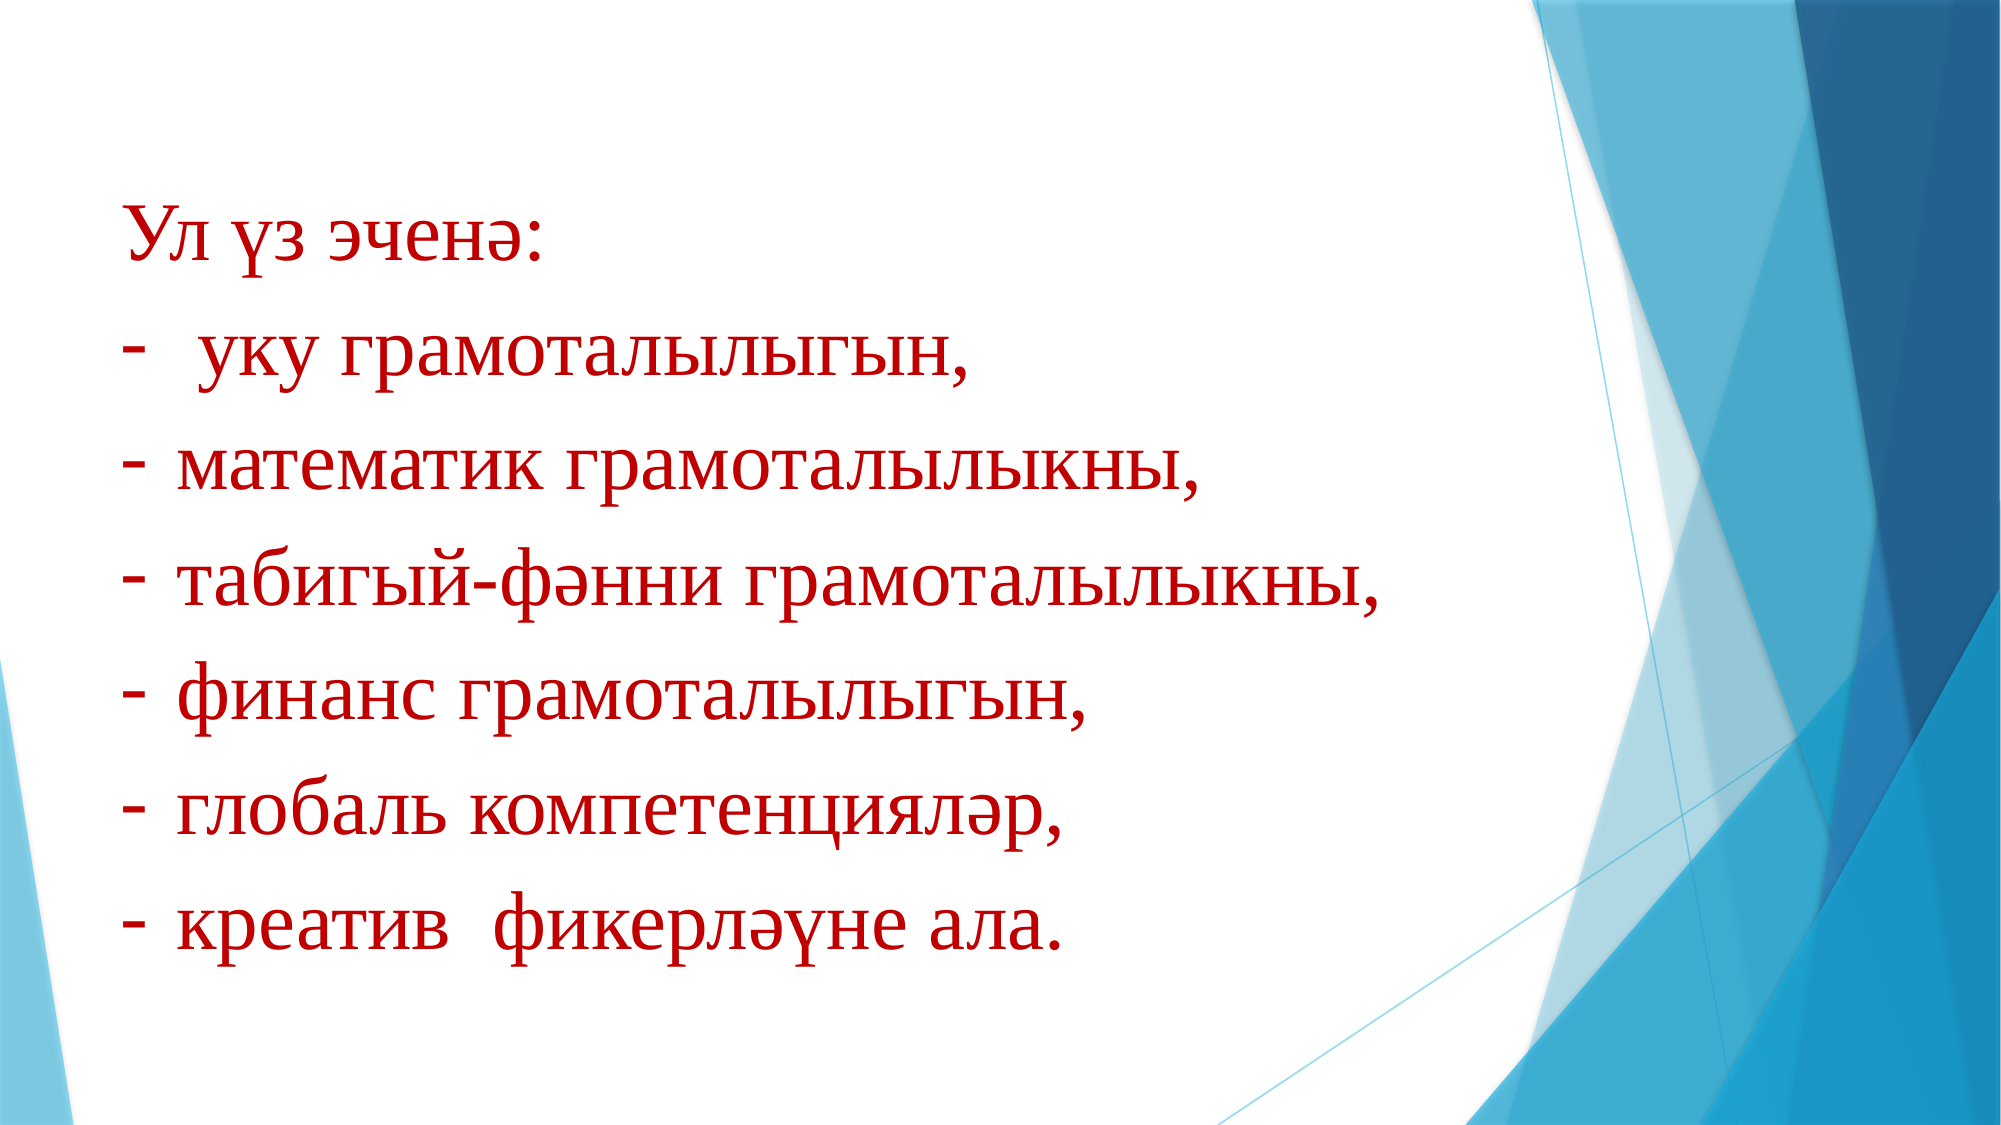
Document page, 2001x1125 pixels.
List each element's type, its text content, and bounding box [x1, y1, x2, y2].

text_box Ул үз эченә: уку грамоталылыгын, математик грамоталылыкны, табигый-фәнни грамоталылыкны, финанс грамоталылыгын, глобаль компетенцияләр, креатив фикерләүне ала. [105, 154, 1481, 974]
